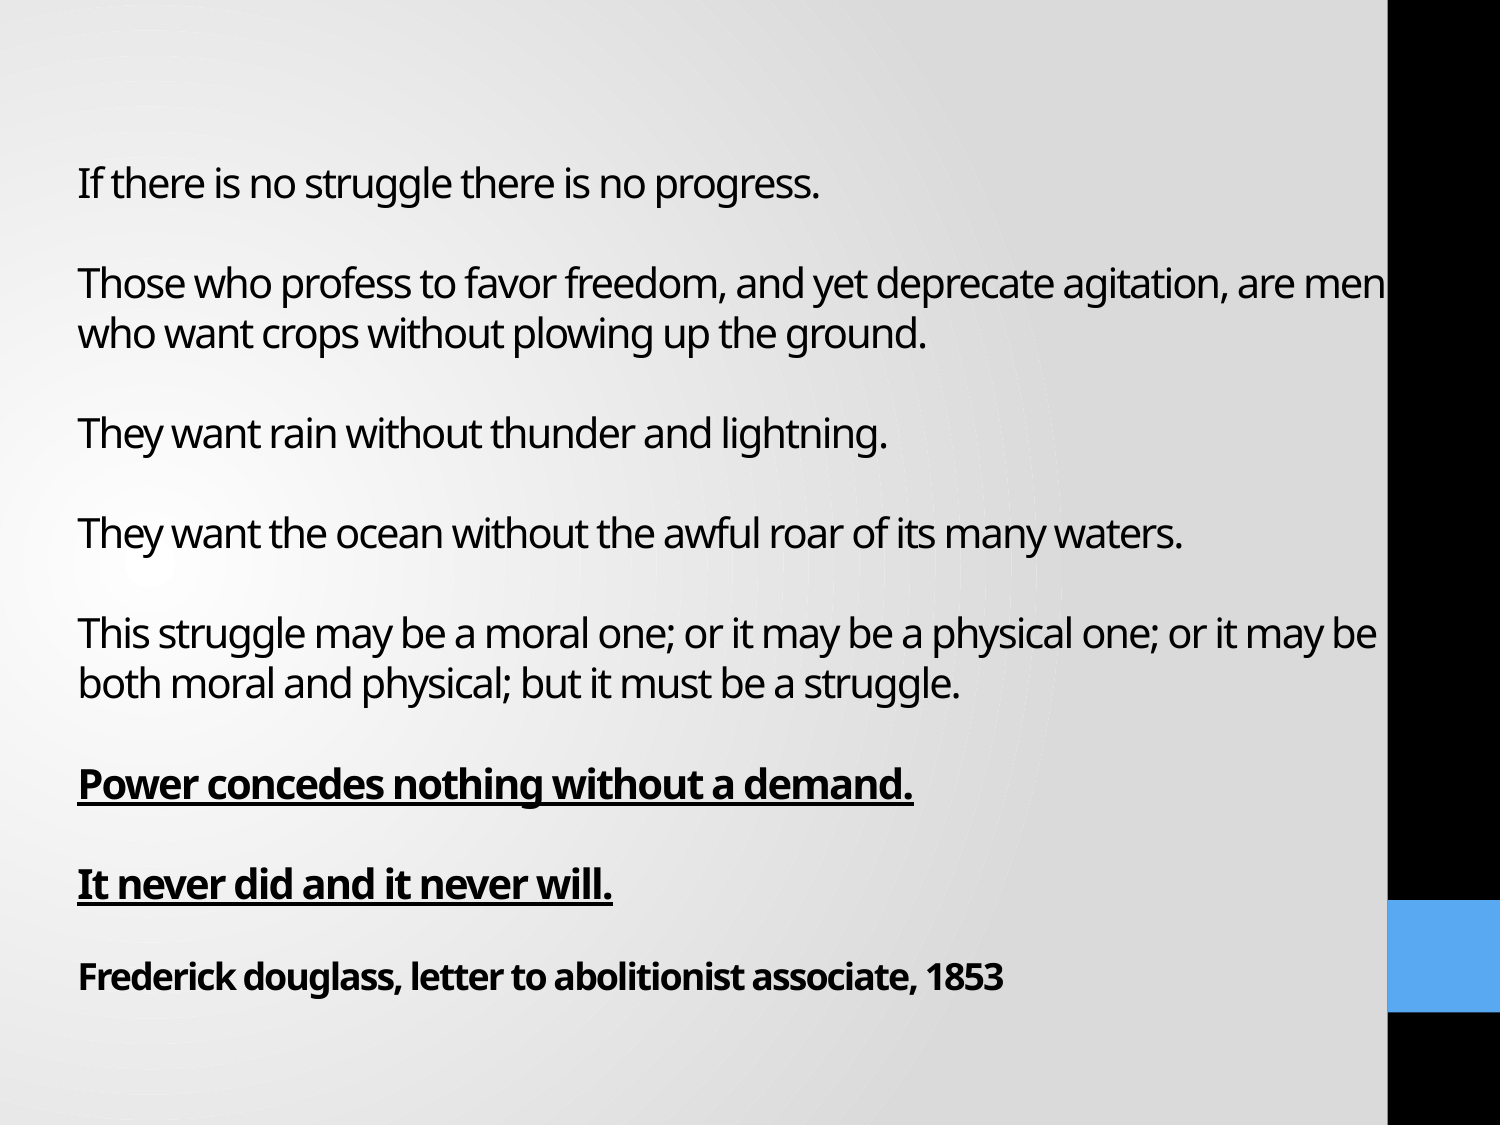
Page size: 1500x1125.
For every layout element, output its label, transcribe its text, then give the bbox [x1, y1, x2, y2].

title If there is no struggle there is no progress. Those who profess to favor freedom, and yet deprecate agitation, are men who want crops without plowing up the ground. They want rain without thunder and lightning. They want the ocean without the awful roar of its many waters. This struggle may be a moral one; or it may be a physical one; or it may be both moral and physical; but it must be a struggle. Power concedes nothing without a demand. It never did and it never will. Frederick douglass, letter to abolitionist associate, 1853 [62, 24, 1438, 1050]
